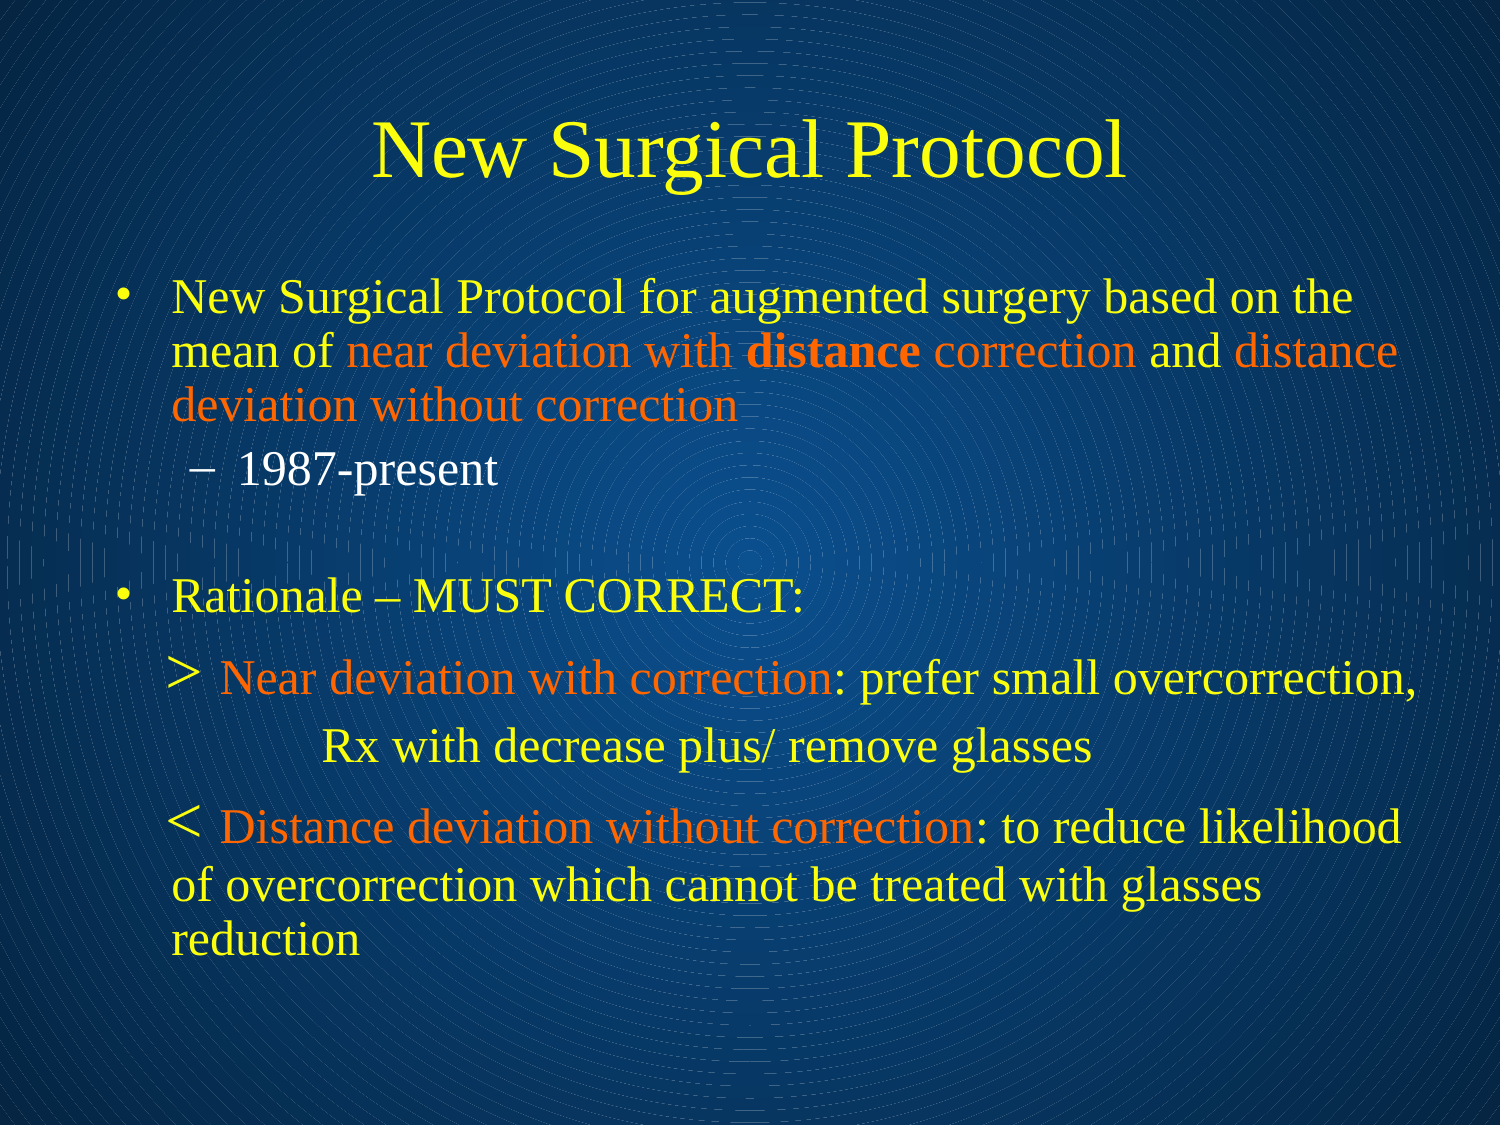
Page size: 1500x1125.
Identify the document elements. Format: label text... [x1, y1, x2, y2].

list New Surgical Protocol for augmented surgery based on the mean of near deviation with distance correction and distance deviation without correction 1987-present Rationale – MUST CORRECT: > Near deviation with correction: prefer small overcorrection, Rx with decrease plus/ remove glasses < Distance deviation without correction: to reduce likelihood of overcorrection which cannot be treated with glasses reduction [99, 262, 1450, 1000]
title New Surgical Protocol [112, 50, 1388, 238]
